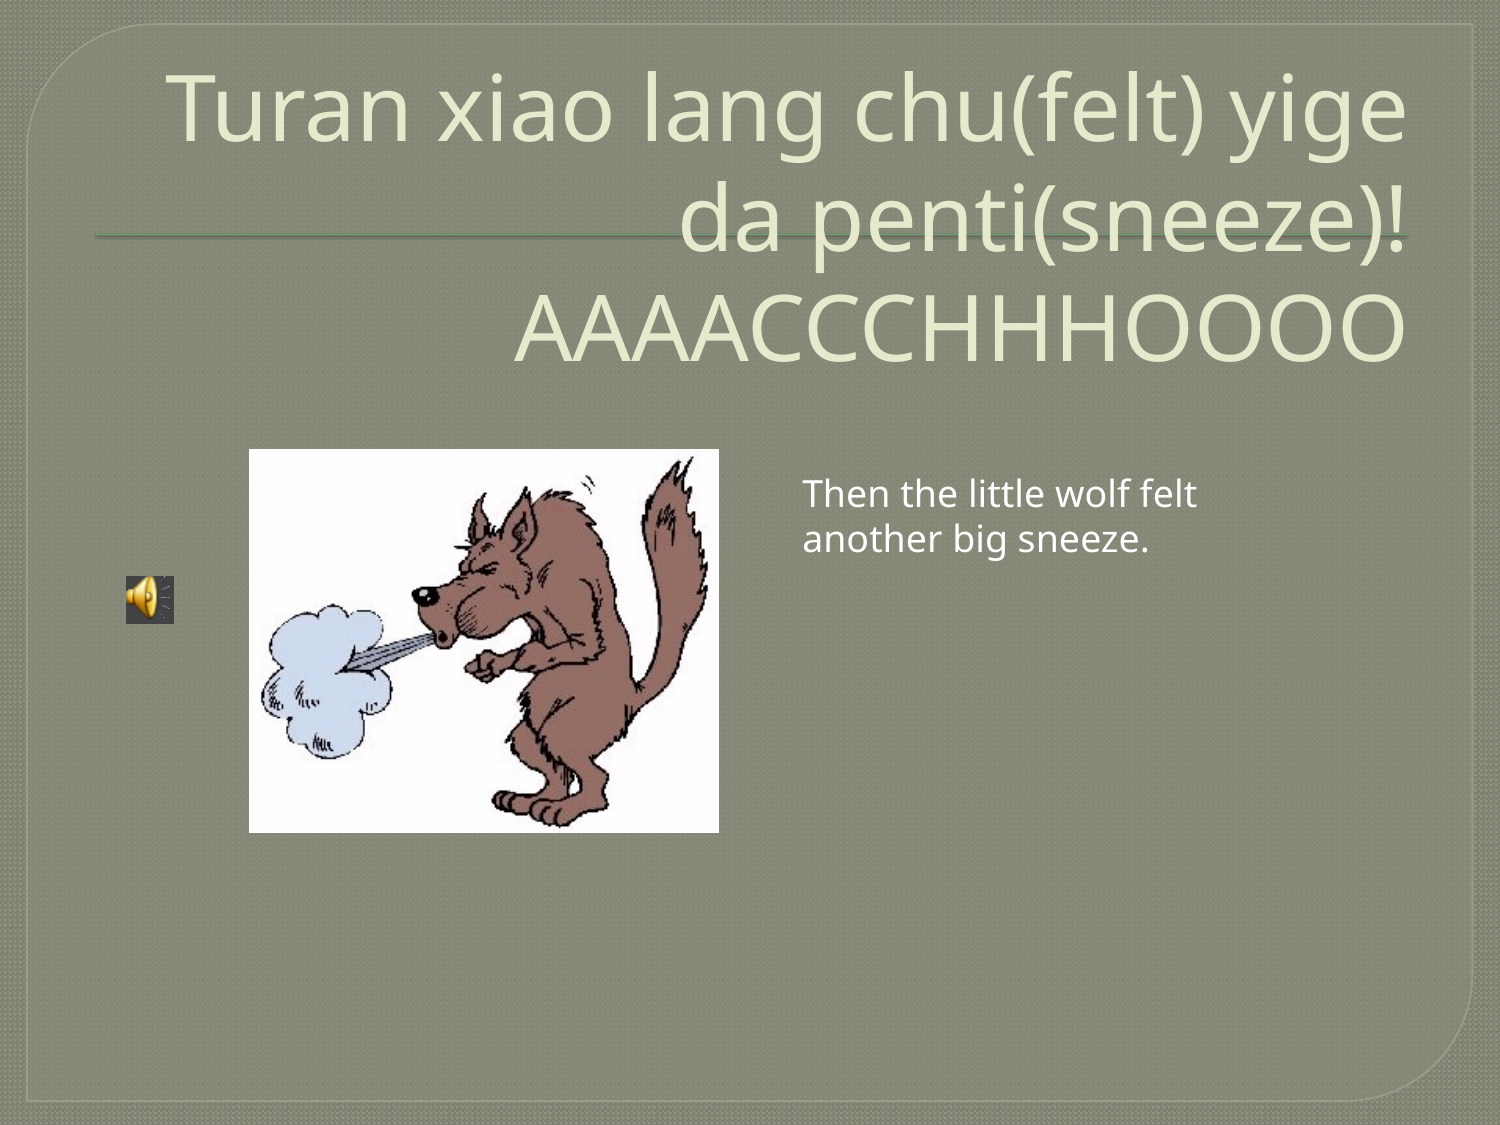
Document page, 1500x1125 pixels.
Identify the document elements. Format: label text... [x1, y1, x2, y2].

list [249, 449, 719, 833]
title Turan xiao lang chu(felt) yige da penti(sneeze)! AAAACCCHHHOOOO [75, 41, 1425, 388]
picture [124, 574, 176, 626]
text_box Then the little wolf felt another big sneeze. [787, 462, 1325, 568]
